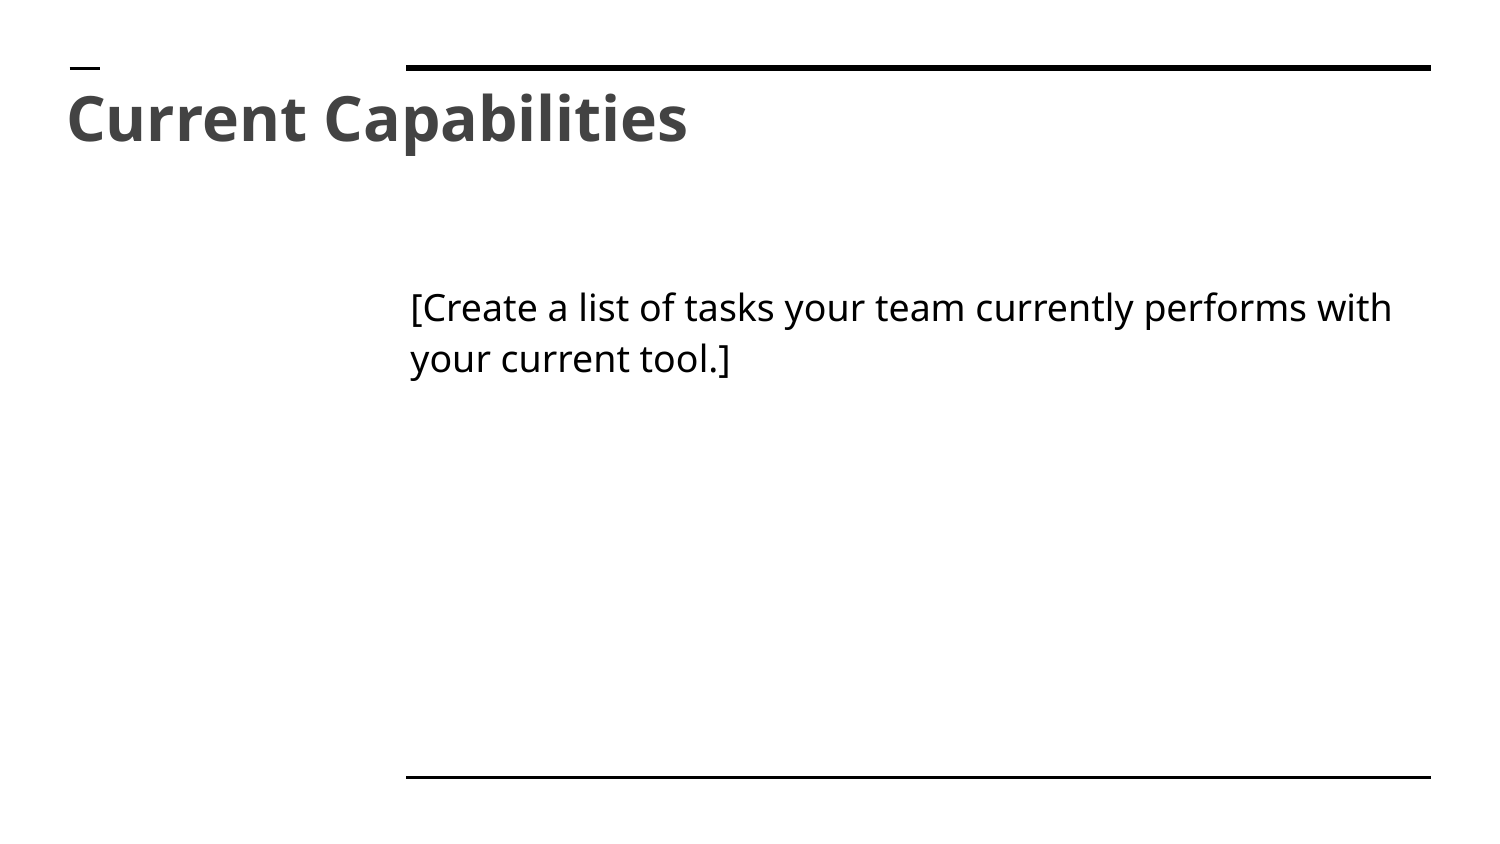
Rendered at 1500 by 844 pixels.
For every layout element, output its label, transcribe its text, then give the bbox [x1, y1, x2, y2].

title Current Capabilities [51, 53, 1449, 148]
list [Create a list of tasks your team currently performs with your current tool.] [395, 261, 1433, 755]
